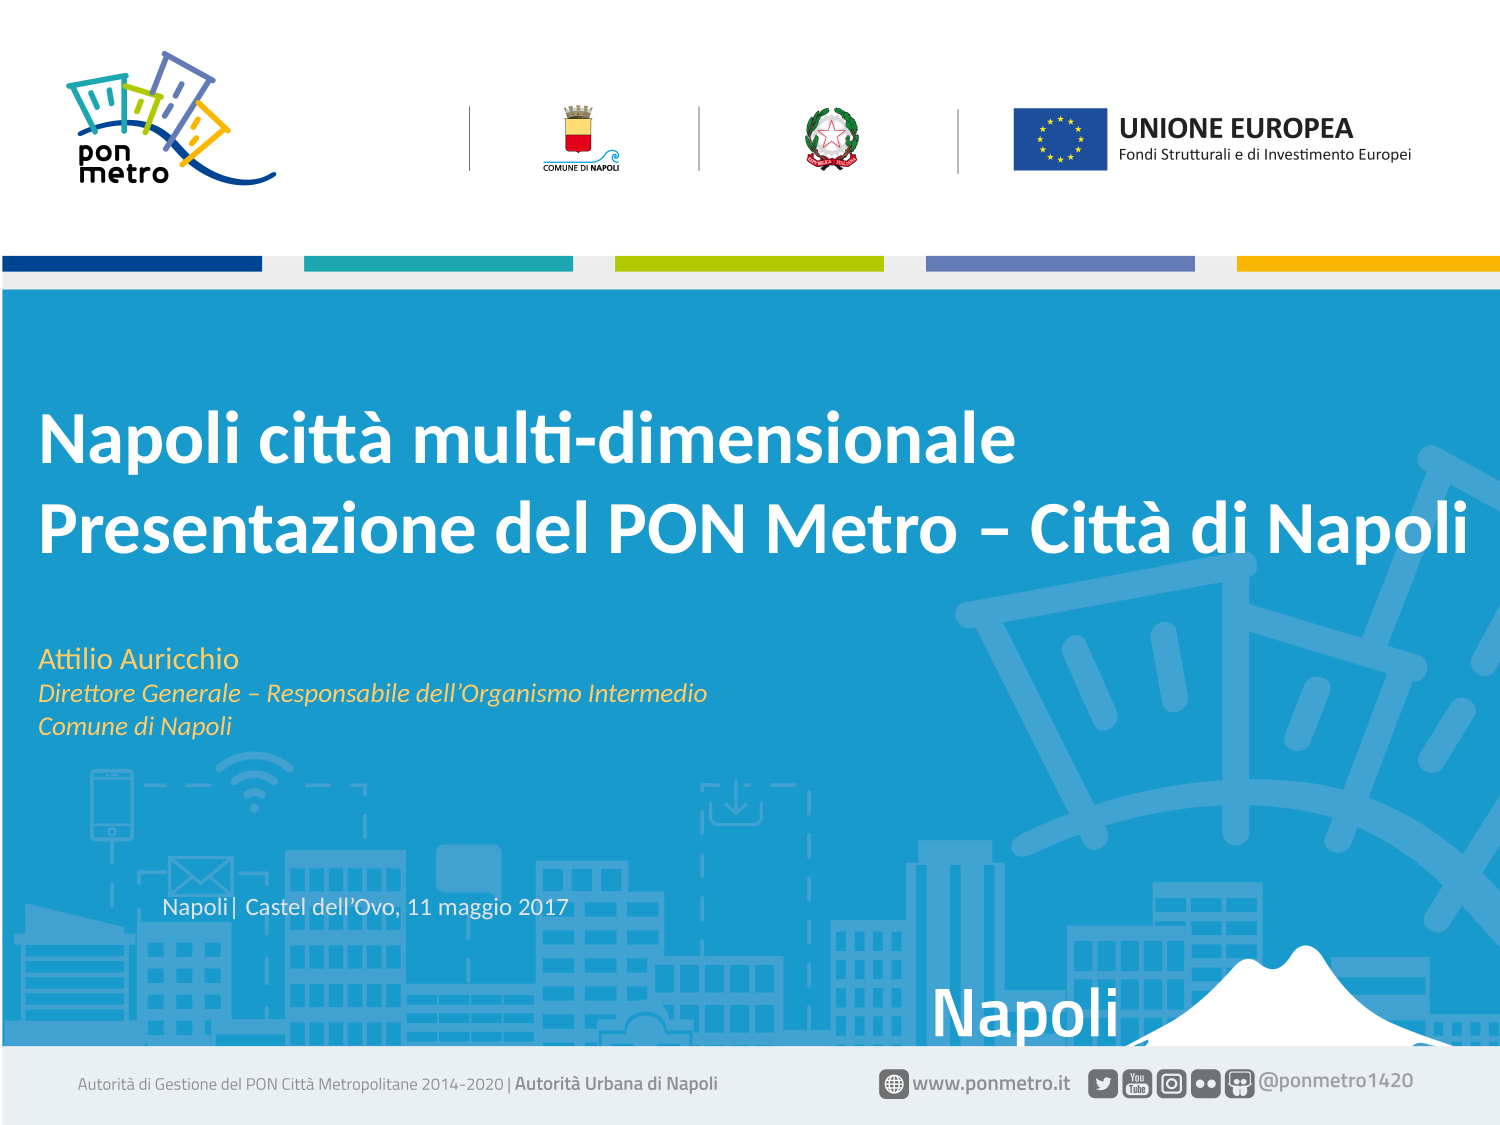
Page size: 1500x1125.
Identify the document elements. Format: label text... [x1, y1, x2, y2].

picture [0, 0, 1500, 1125]
text_box Napoli| Castel dell’Ovo, 11 maggio 2017 [147, 883, 1235, 928]
text_box Napoli città multi-dimensionale Presentazione del PON Metro – Città di Napoli Attilio Auricchio Direttore Generale – Responsabile dell’Organismo Intermedio Comune di Napoli [23, 380, 1500, 748]
